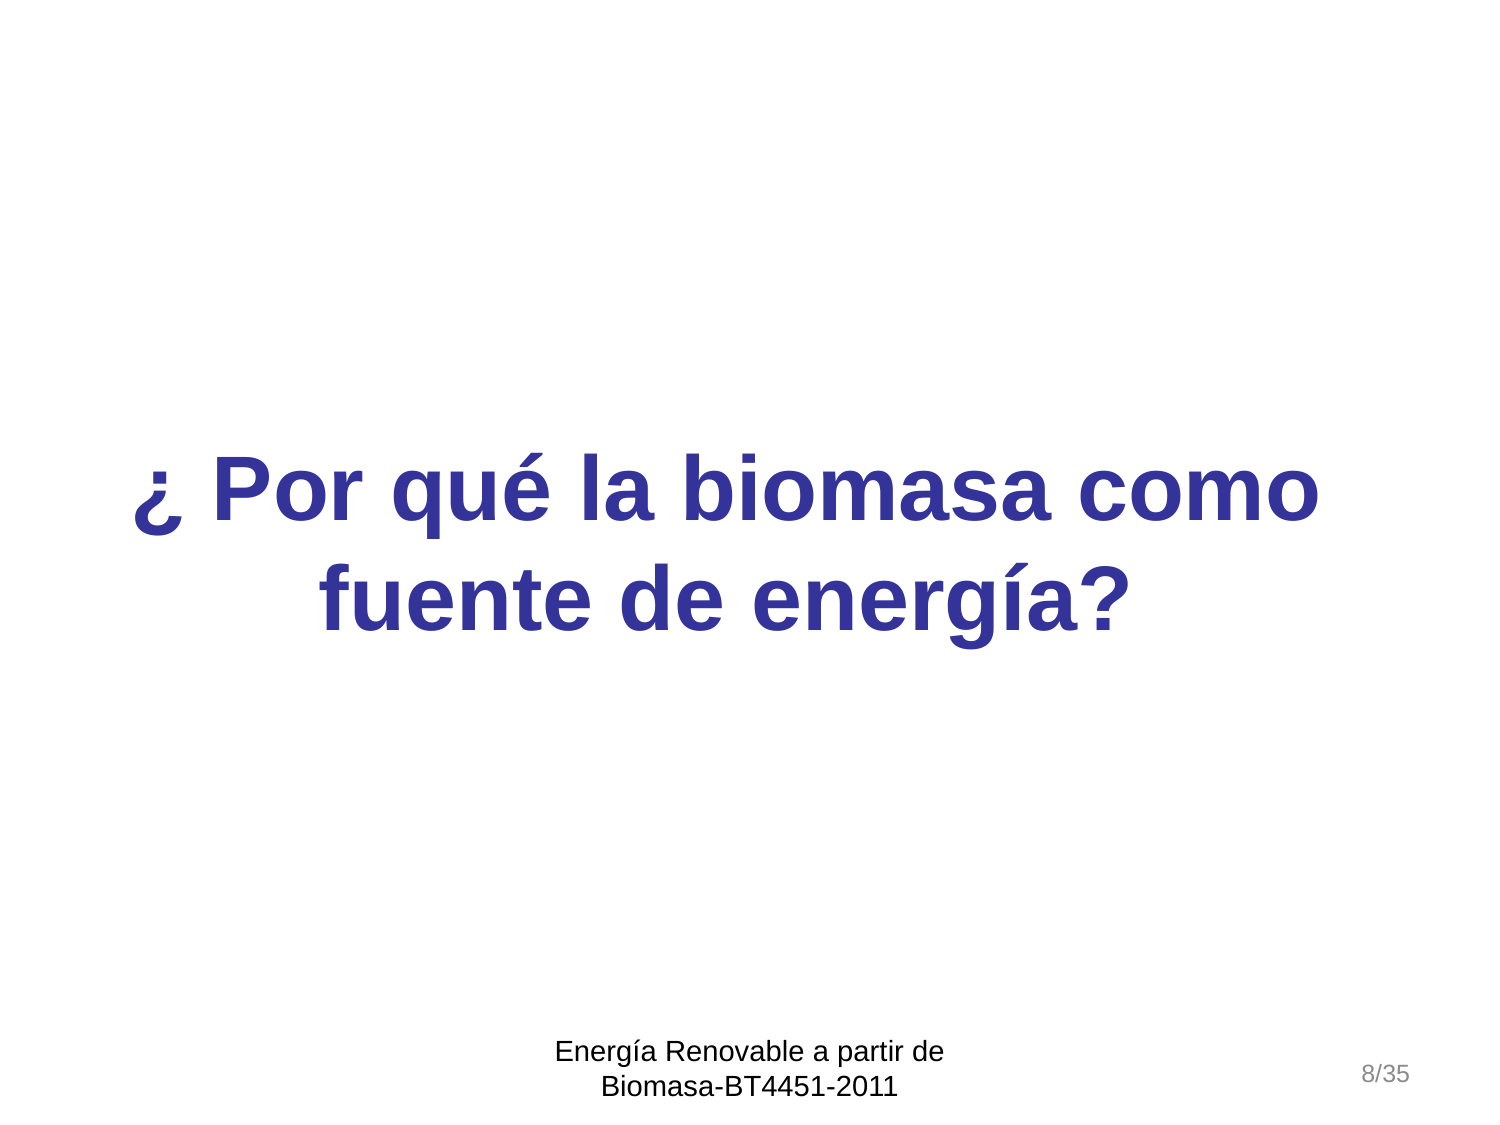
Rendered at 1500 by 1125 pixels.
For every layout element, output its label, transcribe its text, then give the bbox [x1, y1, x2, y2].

text_box 8/35 [1074, 1042, 1425, 1103]
text_box ¿ Por qué la biomasa como fuente de energía? [105, 421, 1348, 657]
footer Energía Renovable a partir de Biomasa-BT4451-2011 [512, 1024, 988, 1103]
